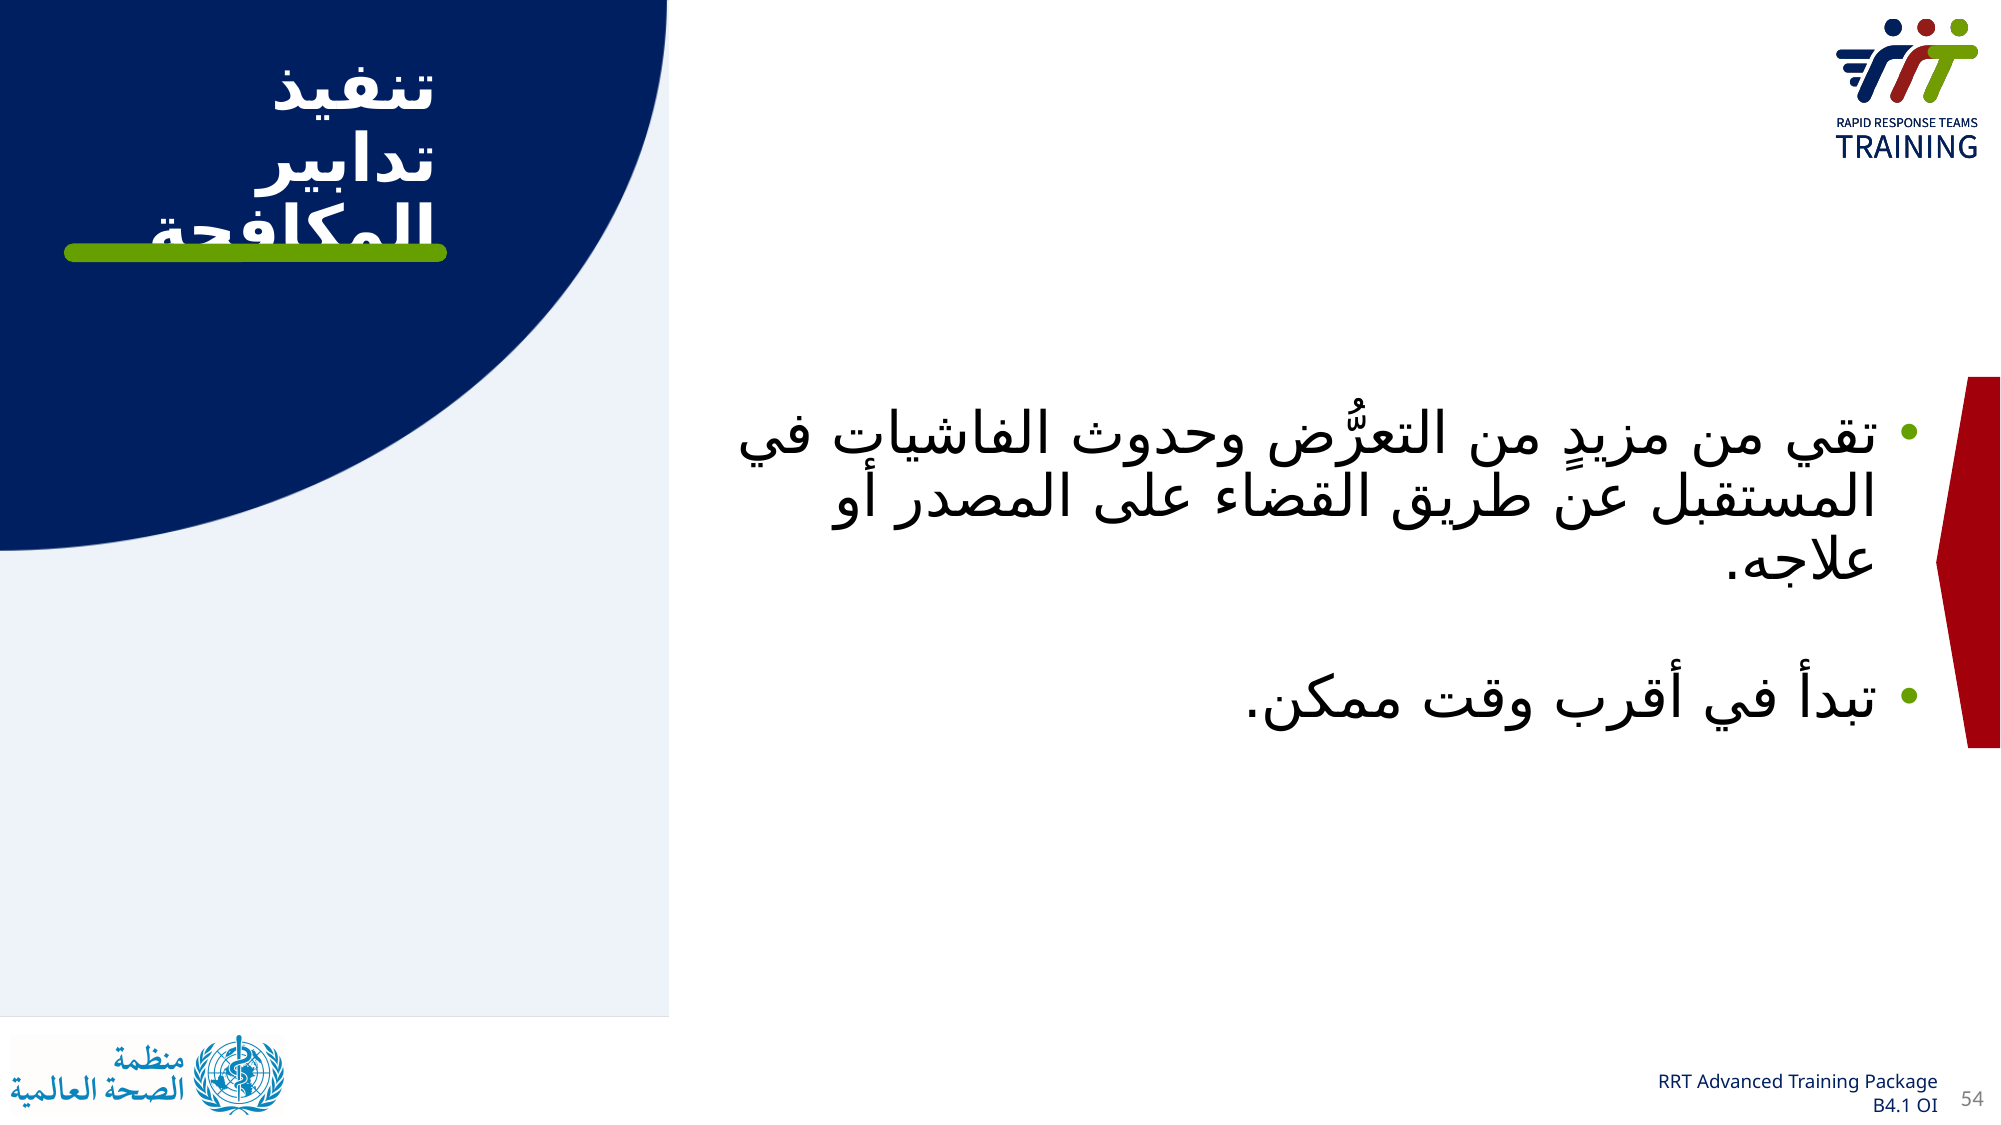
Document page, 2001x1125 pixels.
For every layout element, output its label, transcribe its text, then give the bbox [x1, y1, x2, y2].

title تنفيذ تدابير المكافحة [51, 57, 446, 263]
text_box [63, 243, 448, 263]
picture [241, 1050, 247, 1059]
picture [11, 1035, 284, 1115]
picture [1835, 19, 1978, 167]
list تقي من مزيدٍ من التعرُّض وحدوث الفاشيات في المستقبل عن طريق القضاء على المصدر أو علاجه. تبدأ في أقرب وقت ممكن. [692, 395, 1929, 730]
picture [0, 0, 669, 1018]
